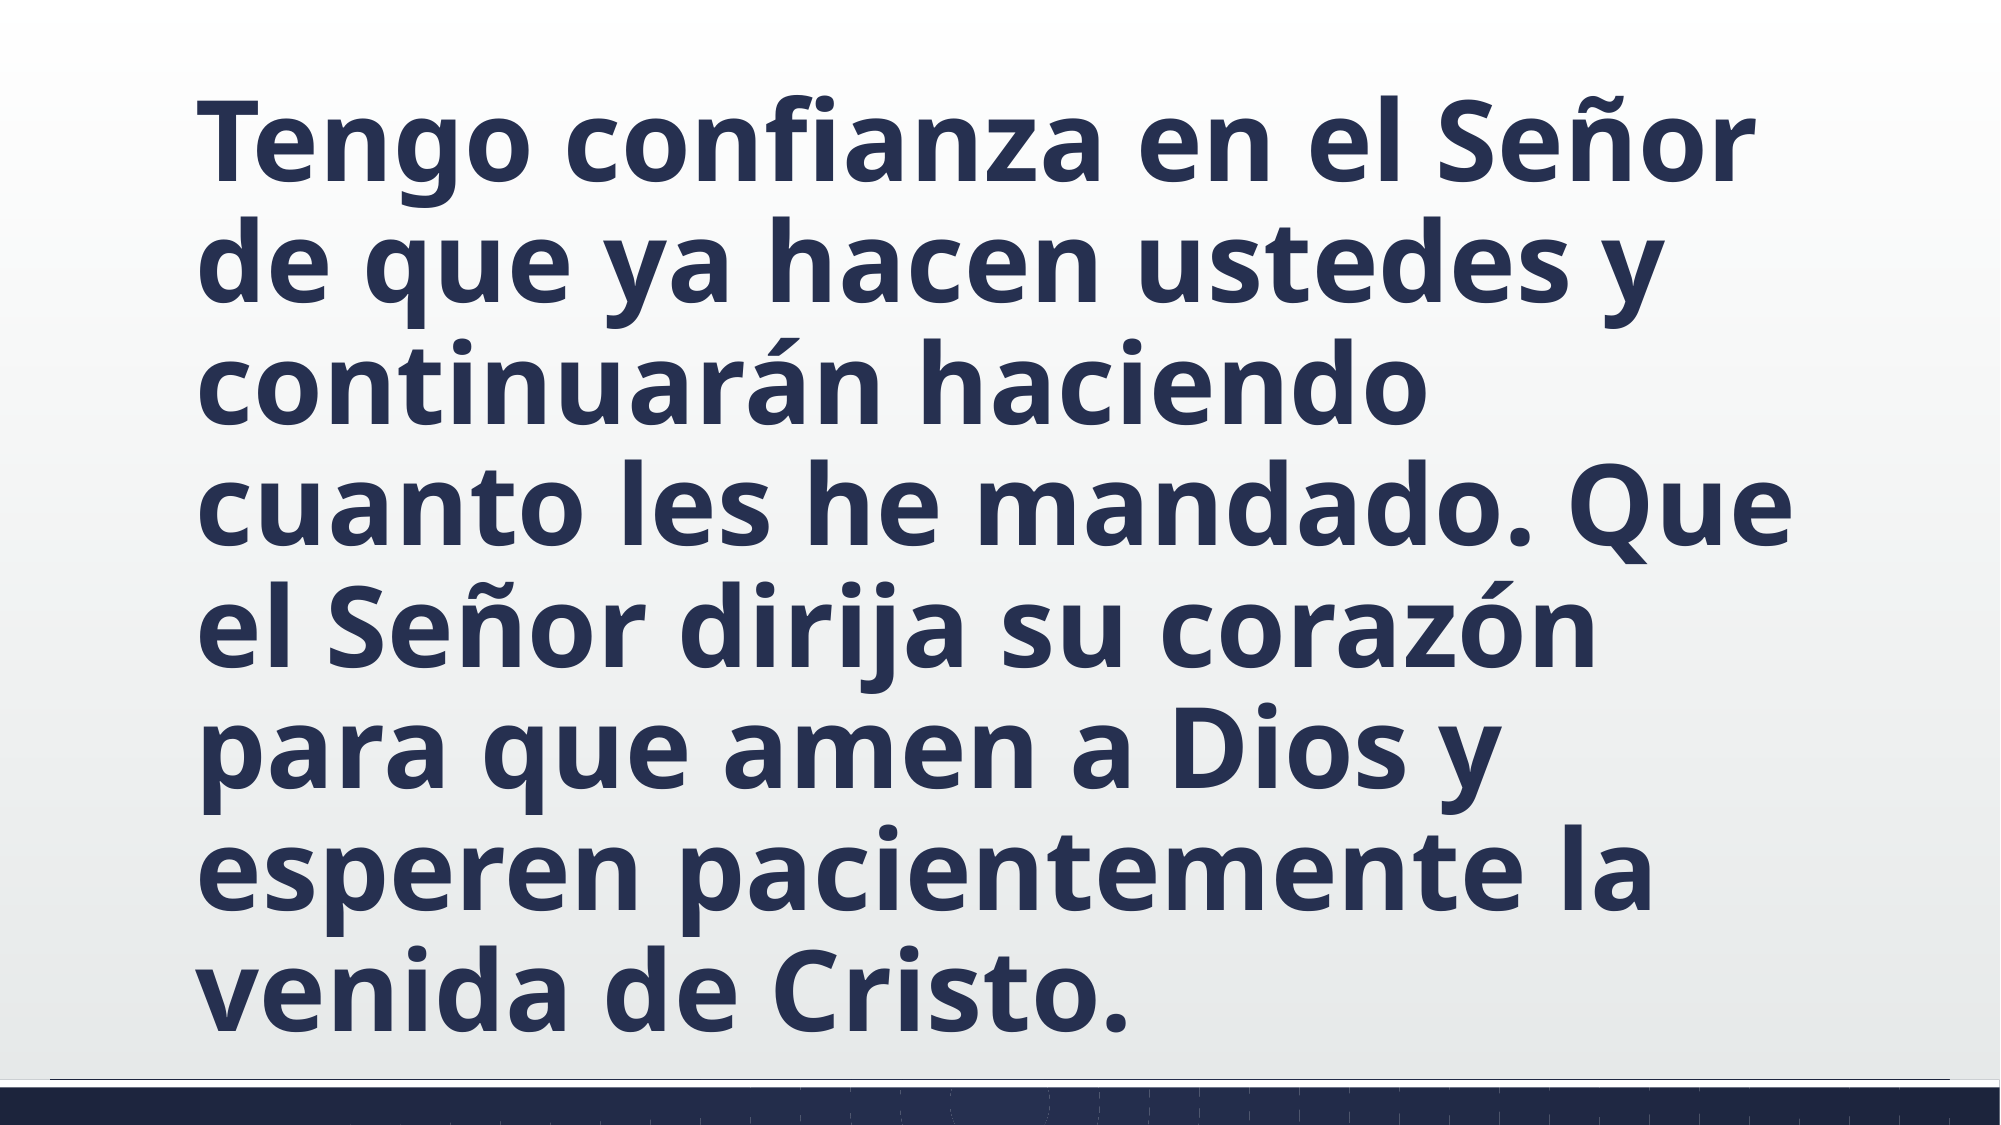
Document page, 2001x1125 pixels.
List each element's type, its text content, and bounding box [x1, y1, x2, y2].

list Tengo confianza en el Señor de que ya hacen ustedes y continuarán haciendo cuanto les he mandado. Que el Señor dirija su corazón para que amen a Dios y esperen pacientemente la venida de Cristo. [173, 76, 1816, 990]
